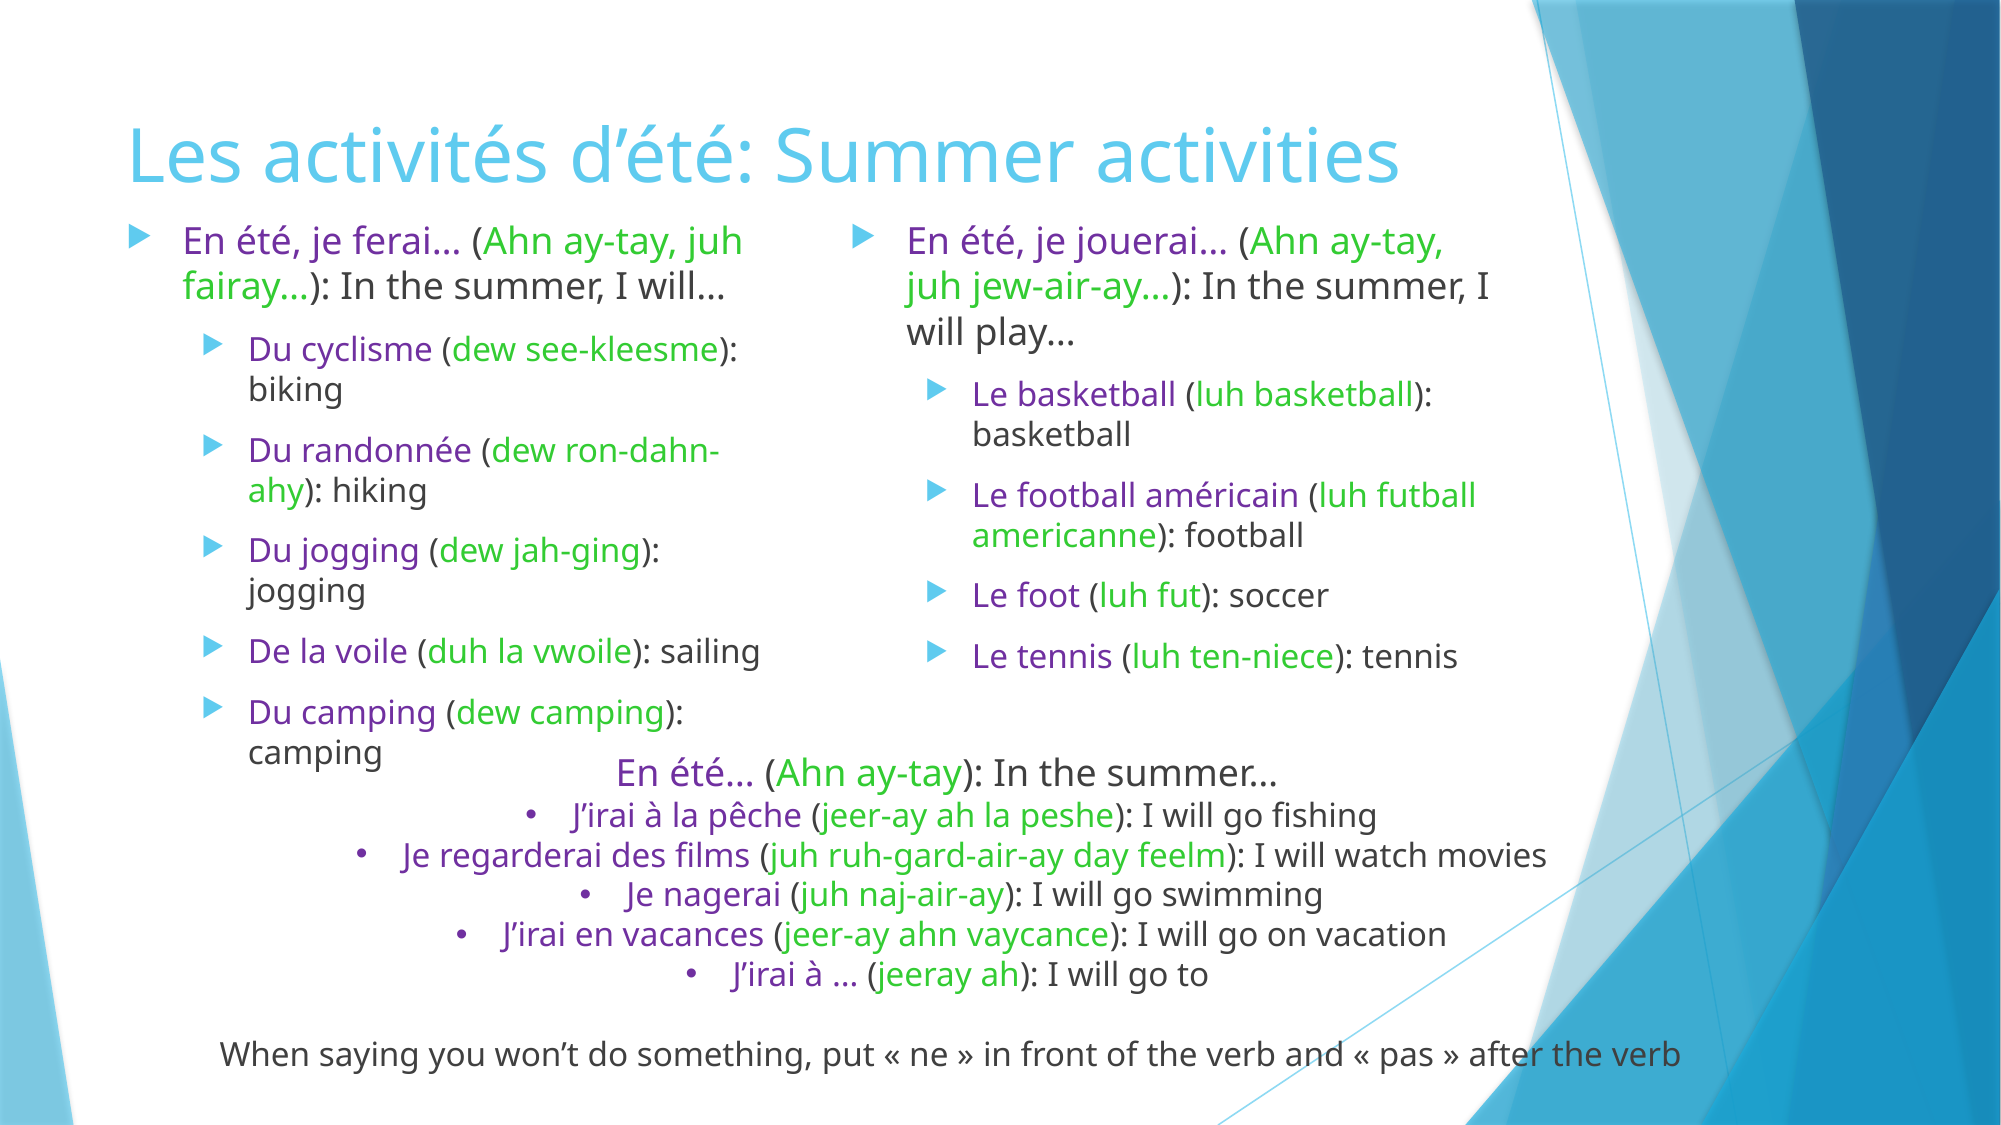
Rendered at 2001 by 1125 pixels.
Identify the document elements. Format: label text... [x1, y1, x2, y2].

title Les activités d’été: Summer activities [111, 99, 1522, 317]
list En été, je jouerai… (Ahn ay-tay, juh jew-air-ay…): In the summer, I will play… Le basketball (luh basketball): basketball Le football américain (luh futball americanne): football Le foot (luh fut): soccer Le tennis (luh ten-niece): tennis [834, 209, 1522, 741]
list En été, je ferai… (Ahn ay-tay, juh fairay…): In the summer, I will… Du cyclisme (dew see-kleesme): biking Du randonnée (dew ron-dahn-ahy): hiking Du jogging (dew jah-ging): jogging De la voile (duh la vwoile): sailing Du camping (dew camping): camping [111, 209, 798, 742]
text_box En été… (Ahn ay-tay): In the summer… J’irai à la pêche (jeer-ay ah la peshe): I will go fishing Je regarderai des films (juh ruh-gard-air-ay day feelm): I will watch movies Je nagerai (juh naj-air-ay): I will go swimming J’irai en vacances (jeer-ay ahn vaycance): I will go on vacation J’irai à … (jeeray ah): I will go to When saying you won’t do something, put « ne » in front of the verb and « pas » after the verb [146, 741, 1758, 1081]
